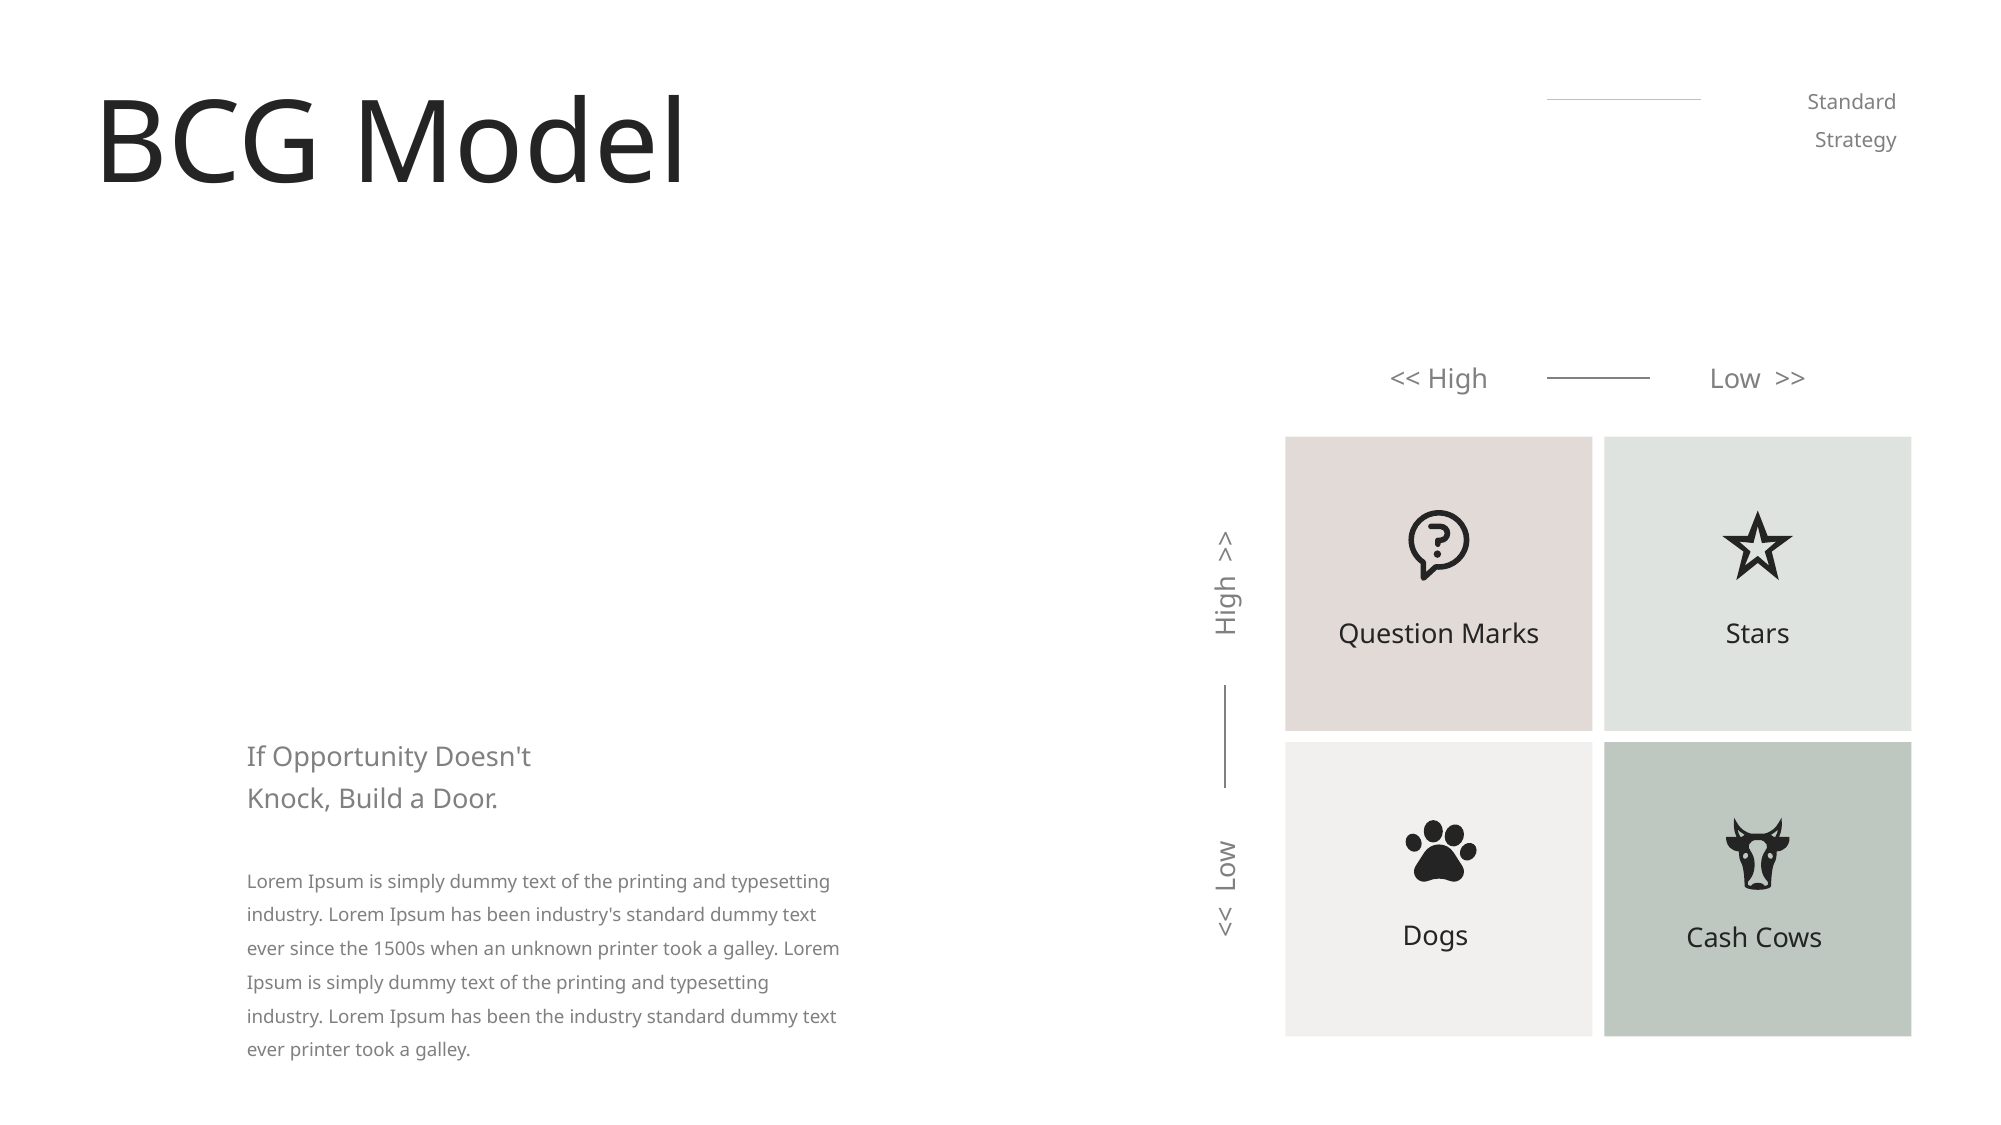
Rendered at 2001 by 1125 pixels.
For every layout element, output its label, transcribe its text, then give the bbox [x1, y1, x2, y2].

text_box High >> [1200, 498, 1248, 670]
text_box Cash Cows [1641, 912, 1875, 961]
text_box [1603, 436, 1912, 732]
text_box [1284, 436, 1593, 732]
text_box [1722, 510, 1794, 581]
text_box BCG Model [79, 61, 929, 214]
text_box [1726, 817, 1790, 890]
text_box Low >> [1671, 353, 1844, 402]
text_box [1603, 741, 1912, 1037]
text_box Stars [1648, 609, 1868, 657]
text_box << High [1353, 353, 1525, 402]
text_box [1405, 820, 1477, 882]
text_box << Low [1200, 803, 1248, 976]
text_box Lorem Ipsum is simply dummy text of the printing and typesetting industry. Lorem Ipsum has been industry's standard dummy text ever since the 1500s when an unknown printer took a galley. Lorem Ipsum is simply dummy text of the printing and typesetting industry. Lorem Ipsum has been the industry standard dummy text ever printer took a galley. [232, 850, 865, 1068]
text_box If Opportunity Doesn't Knock, Build a Door. [232, 722, 608, 822]
text_box Dogs [1331, 910, 1546, 958]
text_box Standard Strategy [1720, 69, 1912, 159]
text_box Question Marks [1302, 609, 1576, 657]
text_box [1284, 741, 1593, 1037]
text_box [1408, 510, 1470, 581]
